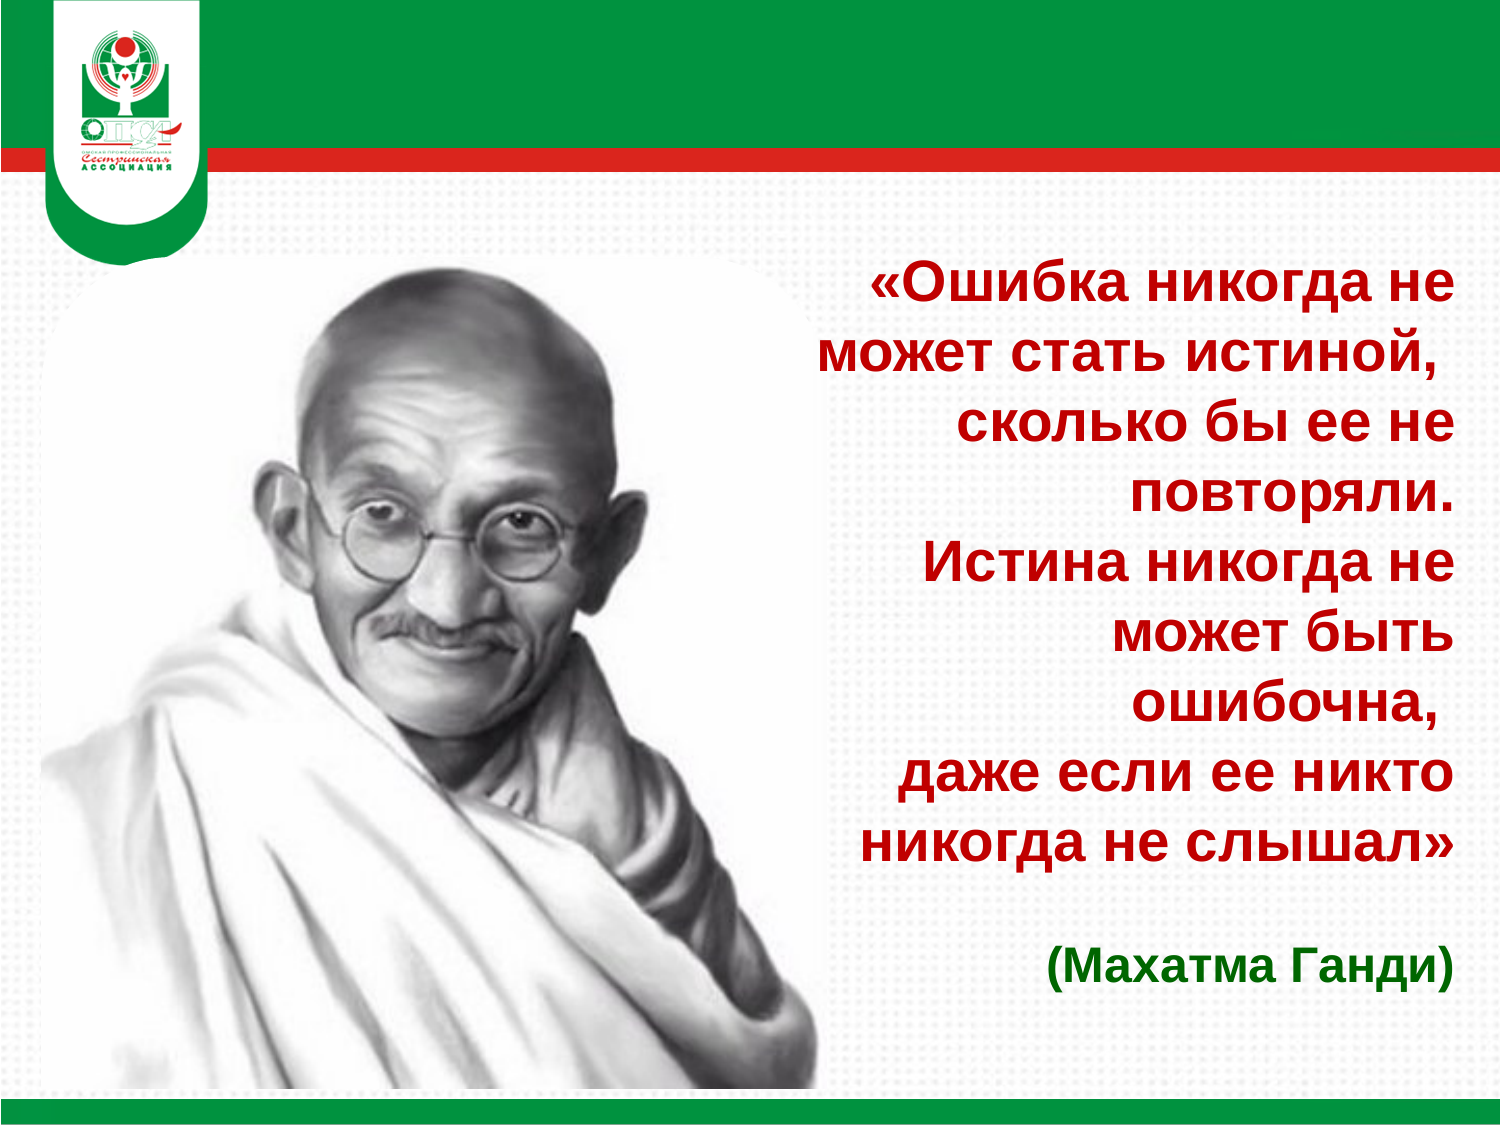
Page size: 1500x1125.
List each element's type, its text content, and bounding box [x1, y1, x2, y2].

text_box «Ошибка никогда не может стать истиной, сколько бы ее не повторяли. Истина никогда не может быть ошибочна, даже если ее никто никогда не слышал» (Махатма Ганди) [785, 235, 1471, 1001]
picture [0, 0, 1500, 1125]
